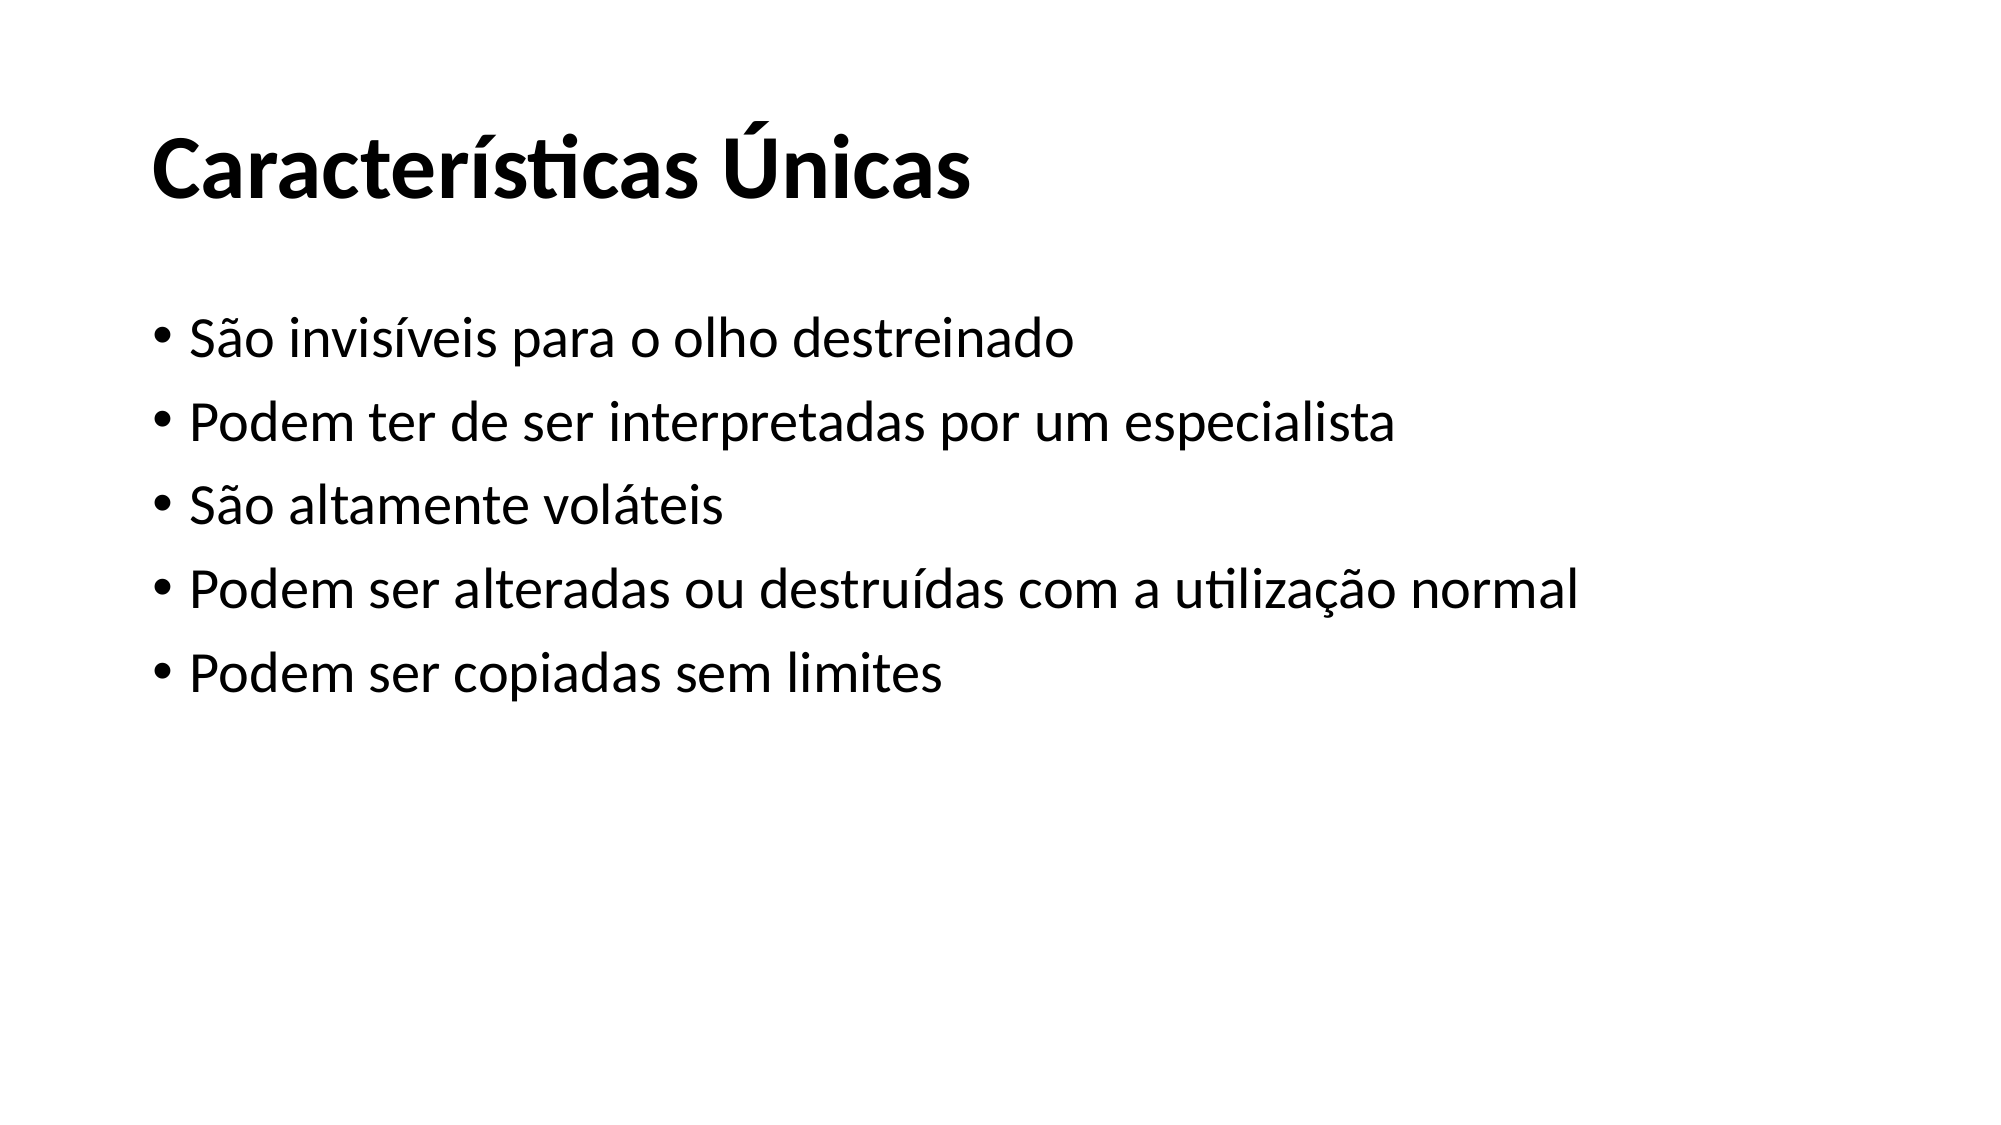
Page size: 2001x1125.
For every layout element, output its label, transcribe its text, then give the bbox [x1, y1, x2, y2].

list São invisíveis para o olho destreinado Podem ter de ser interpretadas por um especialista São altamente voláteis Podem ser alteradas ou destruídas com a utilização normal Podem ser copiadas sem limites [137, 299, 1863, 1014]
title Características Únicas [137, 59, 1863, 278]
